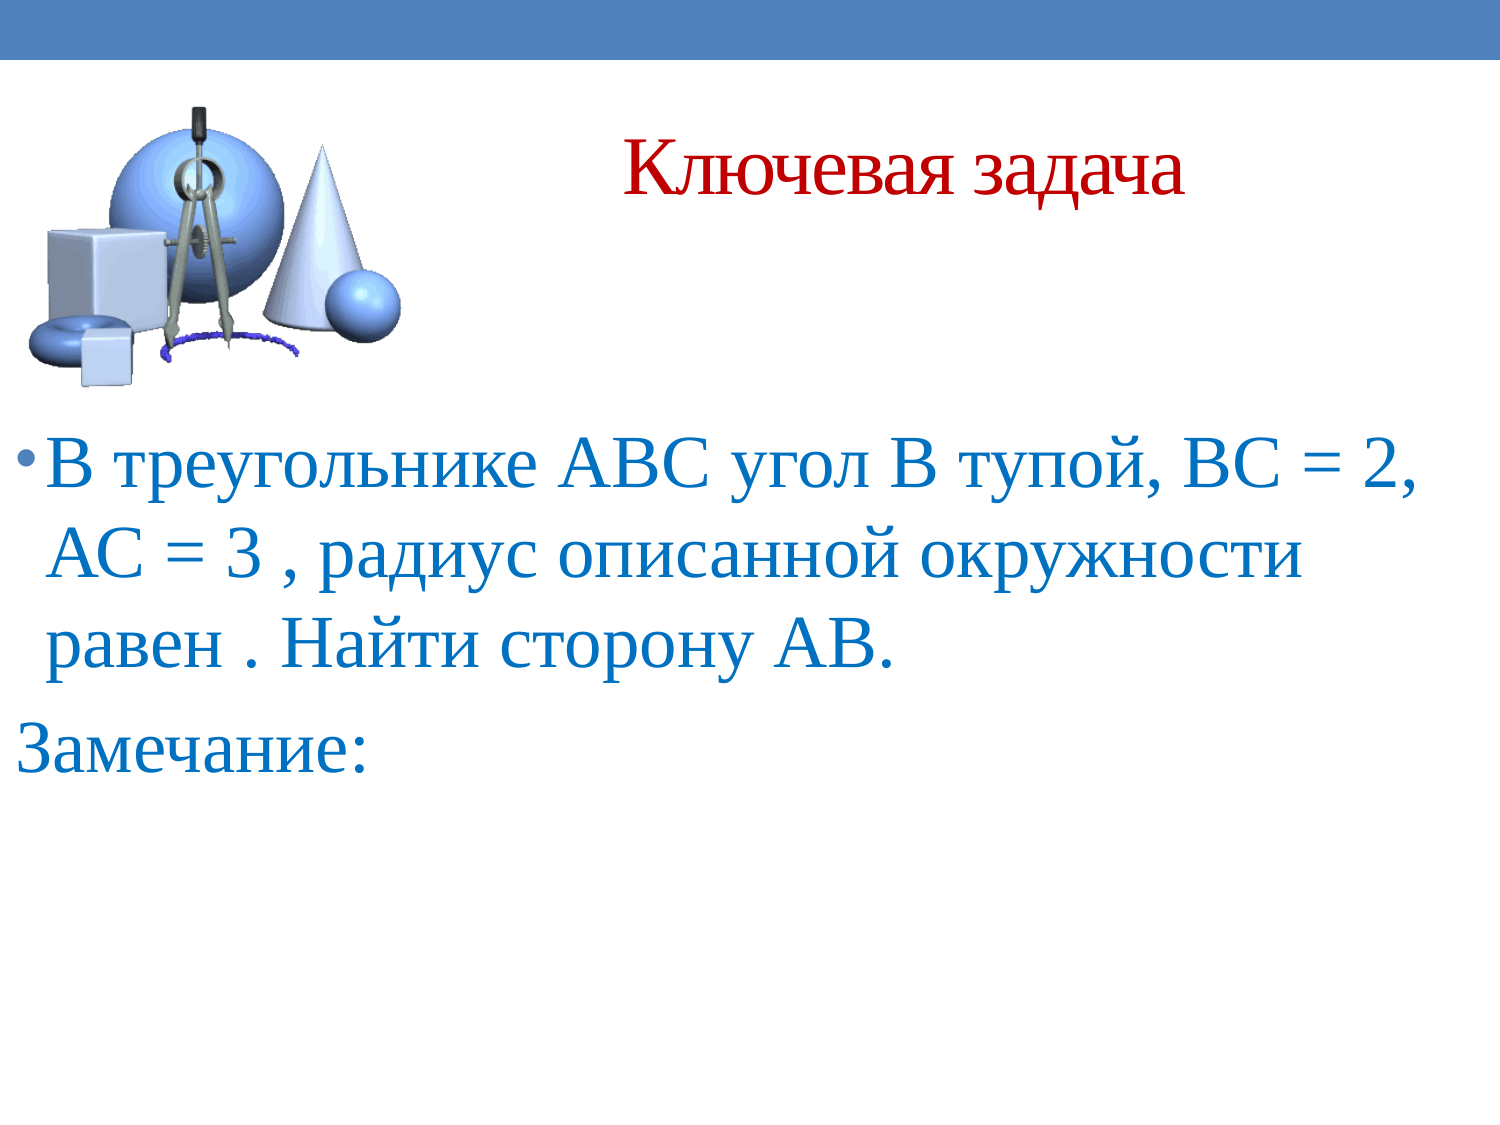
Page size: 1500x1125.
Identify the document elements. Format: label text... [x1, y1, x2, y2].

picture [2, 66, 409, 406]
title Ключевая задача [417, 90, 1425, 233]
